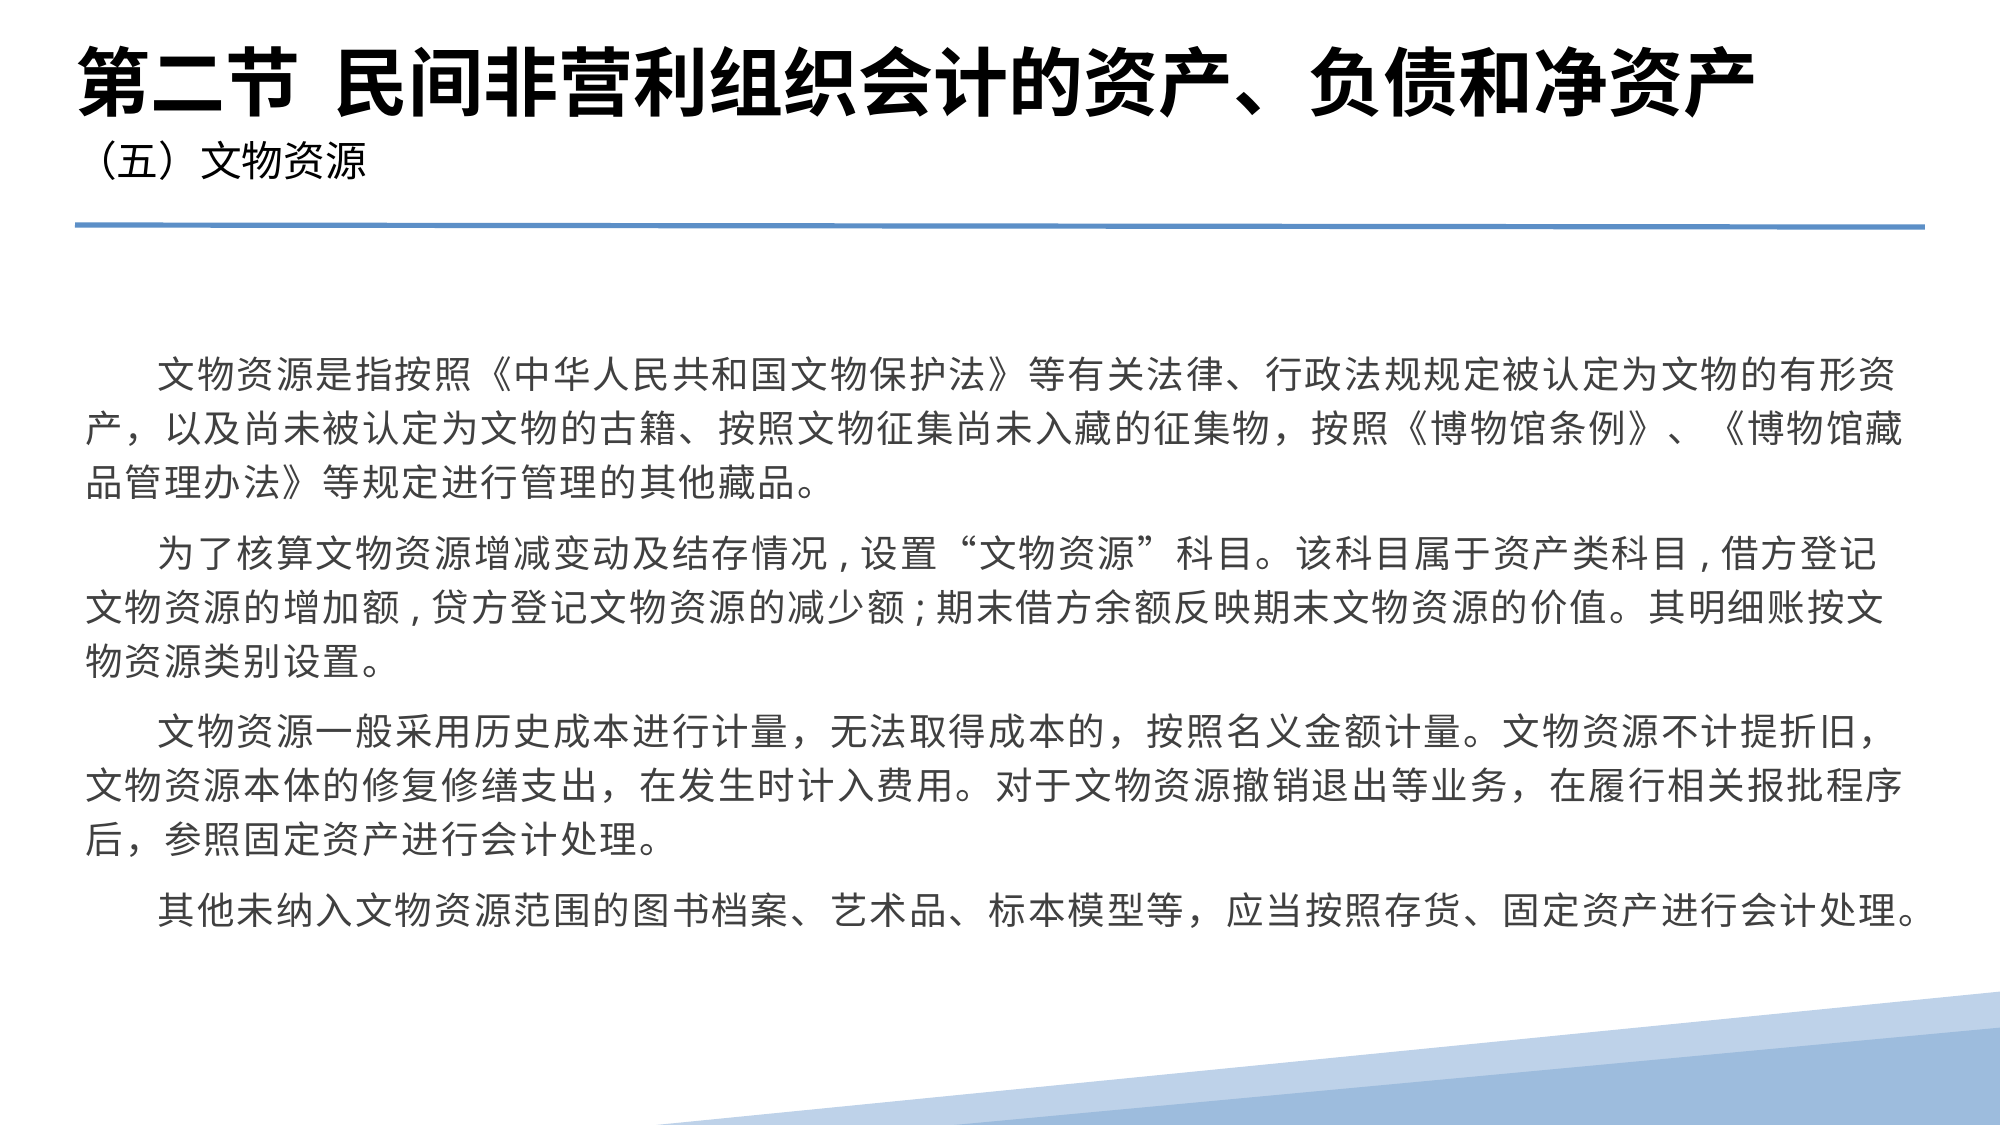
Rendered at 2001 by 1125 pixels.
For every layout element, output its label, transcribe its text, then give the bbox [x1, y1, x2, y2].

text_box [656, 991, 2000, 1125]
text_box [74, 224, 1925, 228]
text_box 文物资源是指按照《中华人民共和国文物保护法》等有关法律、行政法规规定被认定为文物的有形资产，以及尚未被认定为文物的古籍、按照文物征集尚未入藏的征集物，按照《博物馆条例》、《博物馆藏品管理办法》等规定进行管理的其他藏品。 为了核算文物资源增减变动及结存情况,设置“文物资源”科目。该科目属于资产类科目,借方登记文物资源的增加额,贷方登记文物资源的减少额;期末借方余额反映期末文物资源的价值。其明细账按文物资源类别设置。 文物资源一般采用历史成本进行计量，无法取得成本的，按照名义金额计量。文物资源不计提折旧，文物资源本体的修复修缮支出，在发生时计入费用。对于文物资源撤销退出等业务，在履行相关报批程序后，参照固定资产进行会计处理。 其他未纳入文物资源范围的图书档案、艺术品、标本模型等，应当按照存货、固定资产进行会计处理。 [75, 252, 1925, 1022]
text_box （五）文物资源 [75, 124, 1925, 200]
text_box 第二节 民间非营利组织会计的资产、负债和净资产 [75, 24, 1925, 124]
